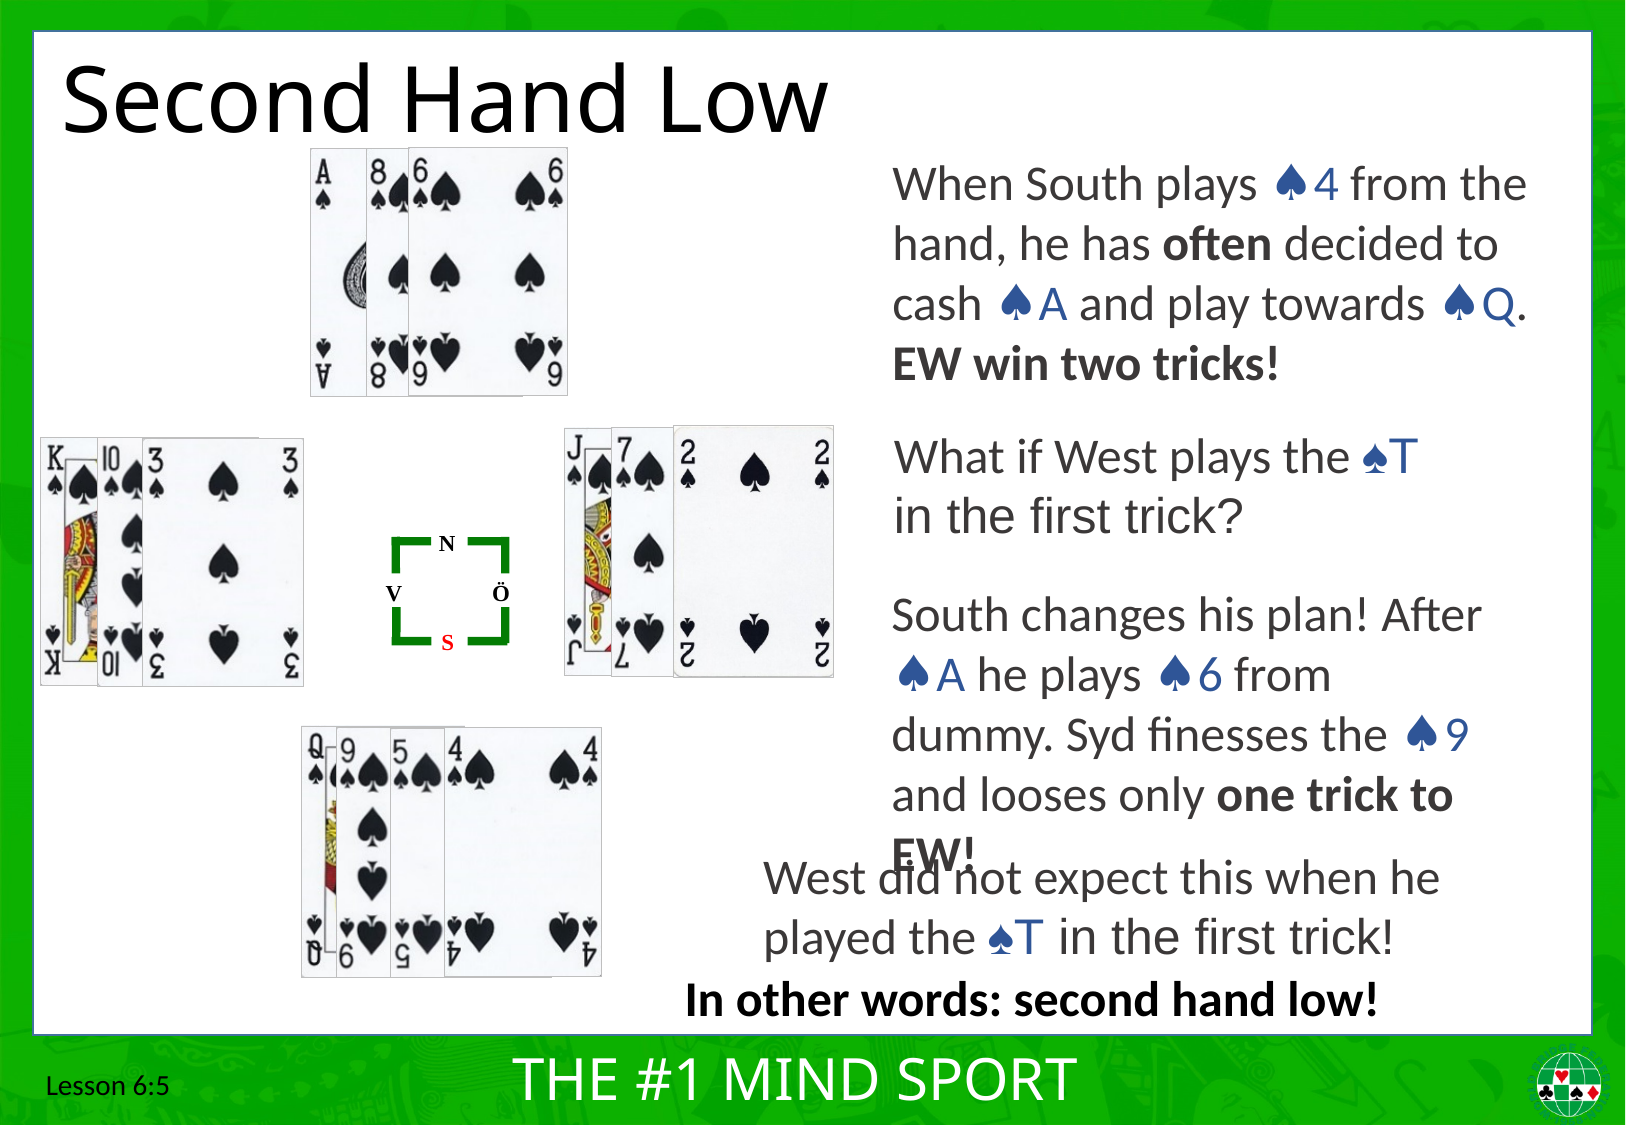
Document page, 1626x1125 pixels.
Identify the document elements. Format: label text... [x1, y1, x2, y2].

text_box West did not expect this when he played the ♠T in the first trick! [748, 837, 1534, 959]
text_box When South plays ♠4 from the hand, he has often decided to cash ♠A and play towards ♠Q. EW win two tricks! [877, 143, 1571, 398]
text_box South changes his plan! After ♠A he plays ♠6 from dummy. Syd finesses the ♠9 and looses only one trick to EW! [876, 573, 1519, 889]
text_box In other words: second hand low! [669, 959, 1586, 1035]
text_box What if West plays the ♠T in the first trick? [879, 416, 1550, 551]
title Second Hand Low [46, 42, 1157, 163]
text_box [370, 520, 526, 663]
picture [0, 0, 1626, 1125]
